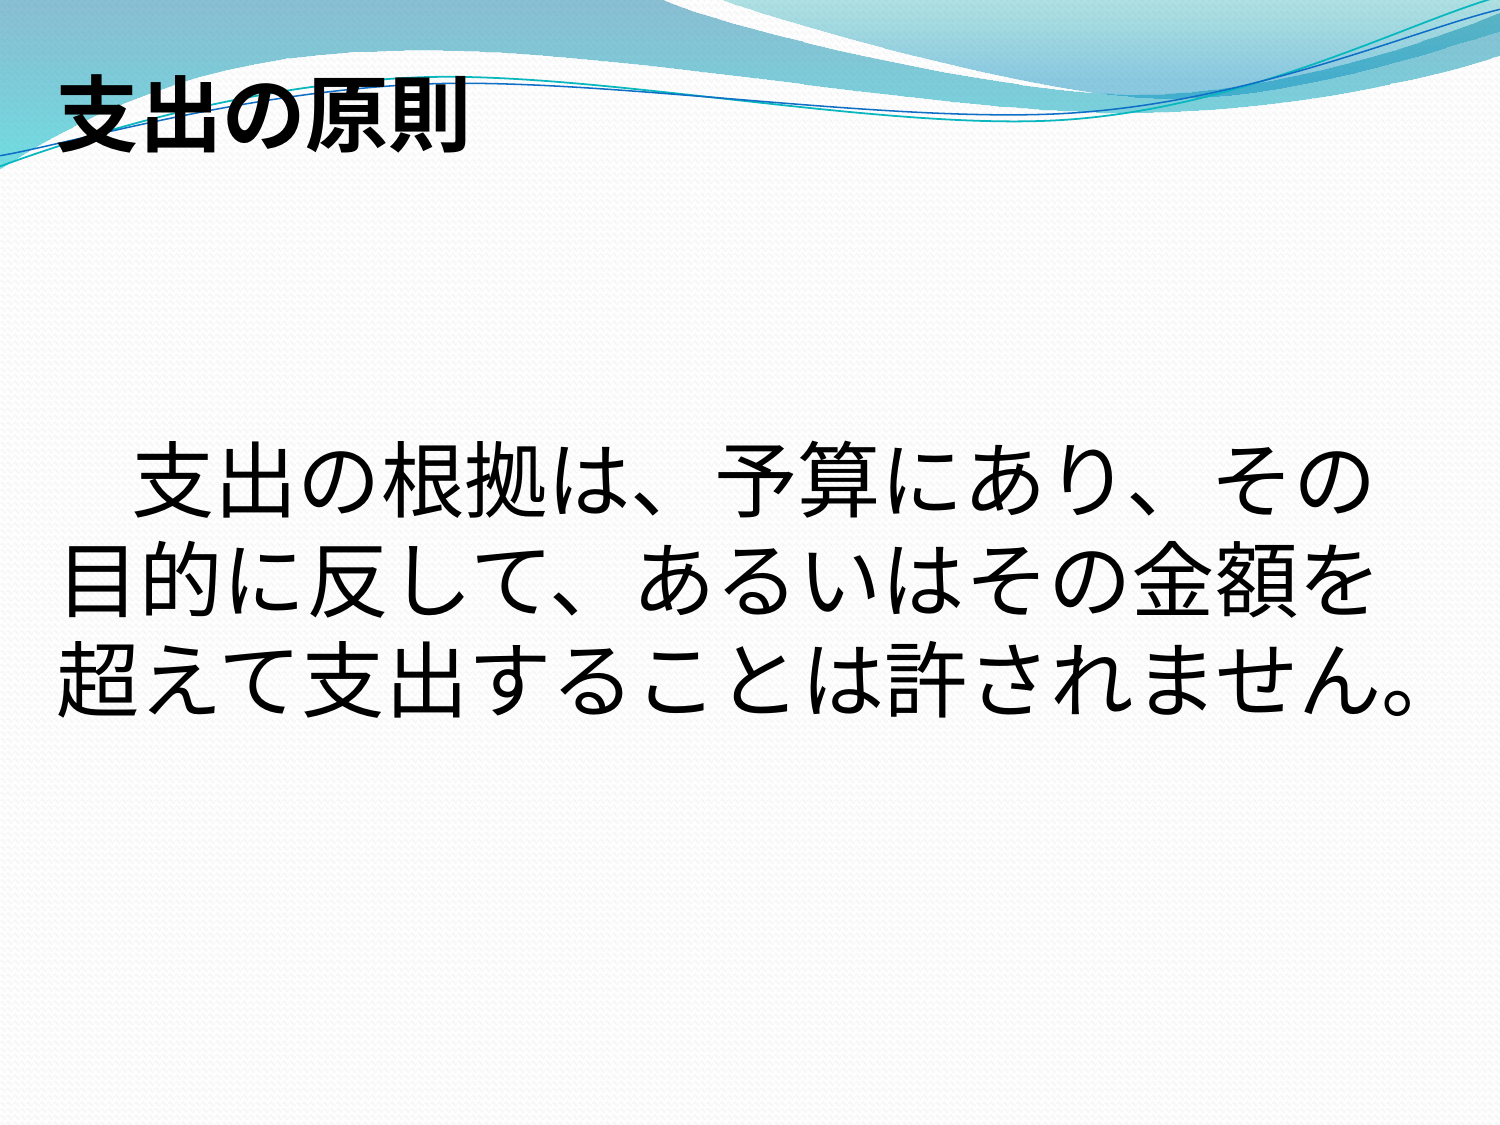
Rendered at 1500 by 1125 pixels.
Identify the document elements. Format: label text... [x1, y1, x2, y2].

text_box 支出の原則 [41, 54, 1424, 170]
text_box 支出の根拠は、予算にあり、その目的に反して、あるいはその金額を超えて支出することは許されません。 [41, 420, 1458, 736]
